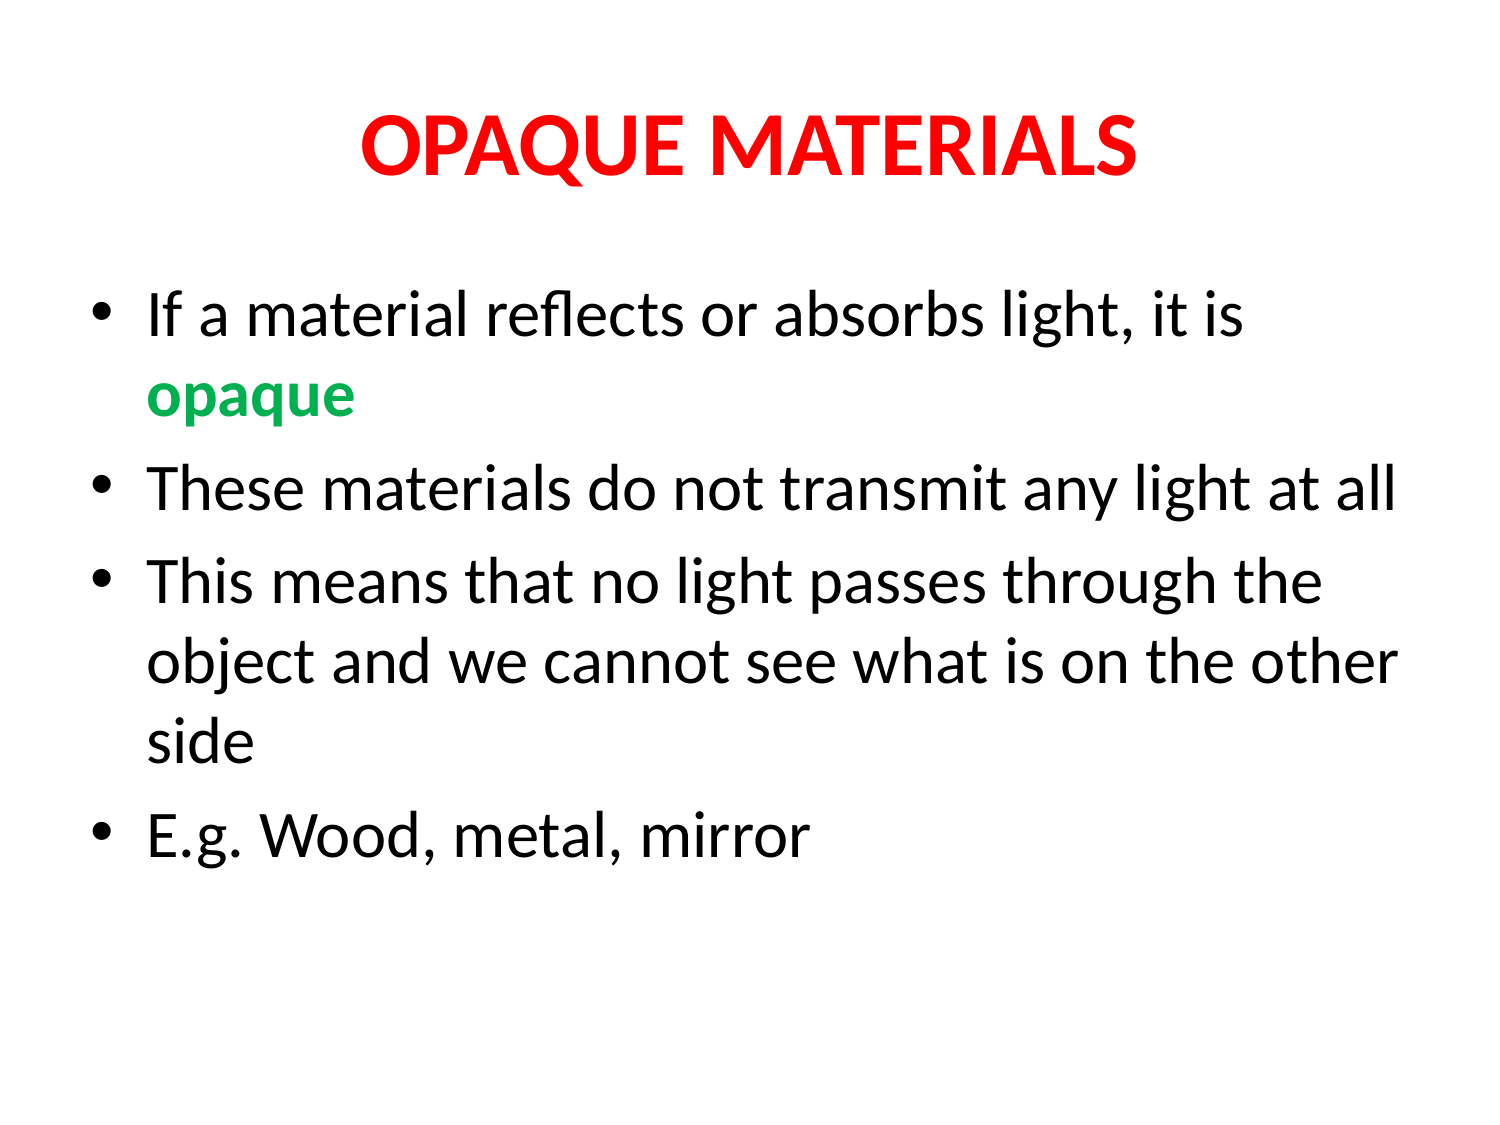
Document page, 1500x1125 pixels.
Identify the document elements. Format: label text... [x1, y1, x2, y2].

title OPAQUE MATERIALS [75, 45, 1425, 233]
list If a material reflects or absorbs light, it is opaque These materials do not transmit any light at all This means that no light passes through the object and we cannot see what is on the other side E.g. Wood, metal, mirror [75, 262, 1425, 1005]
